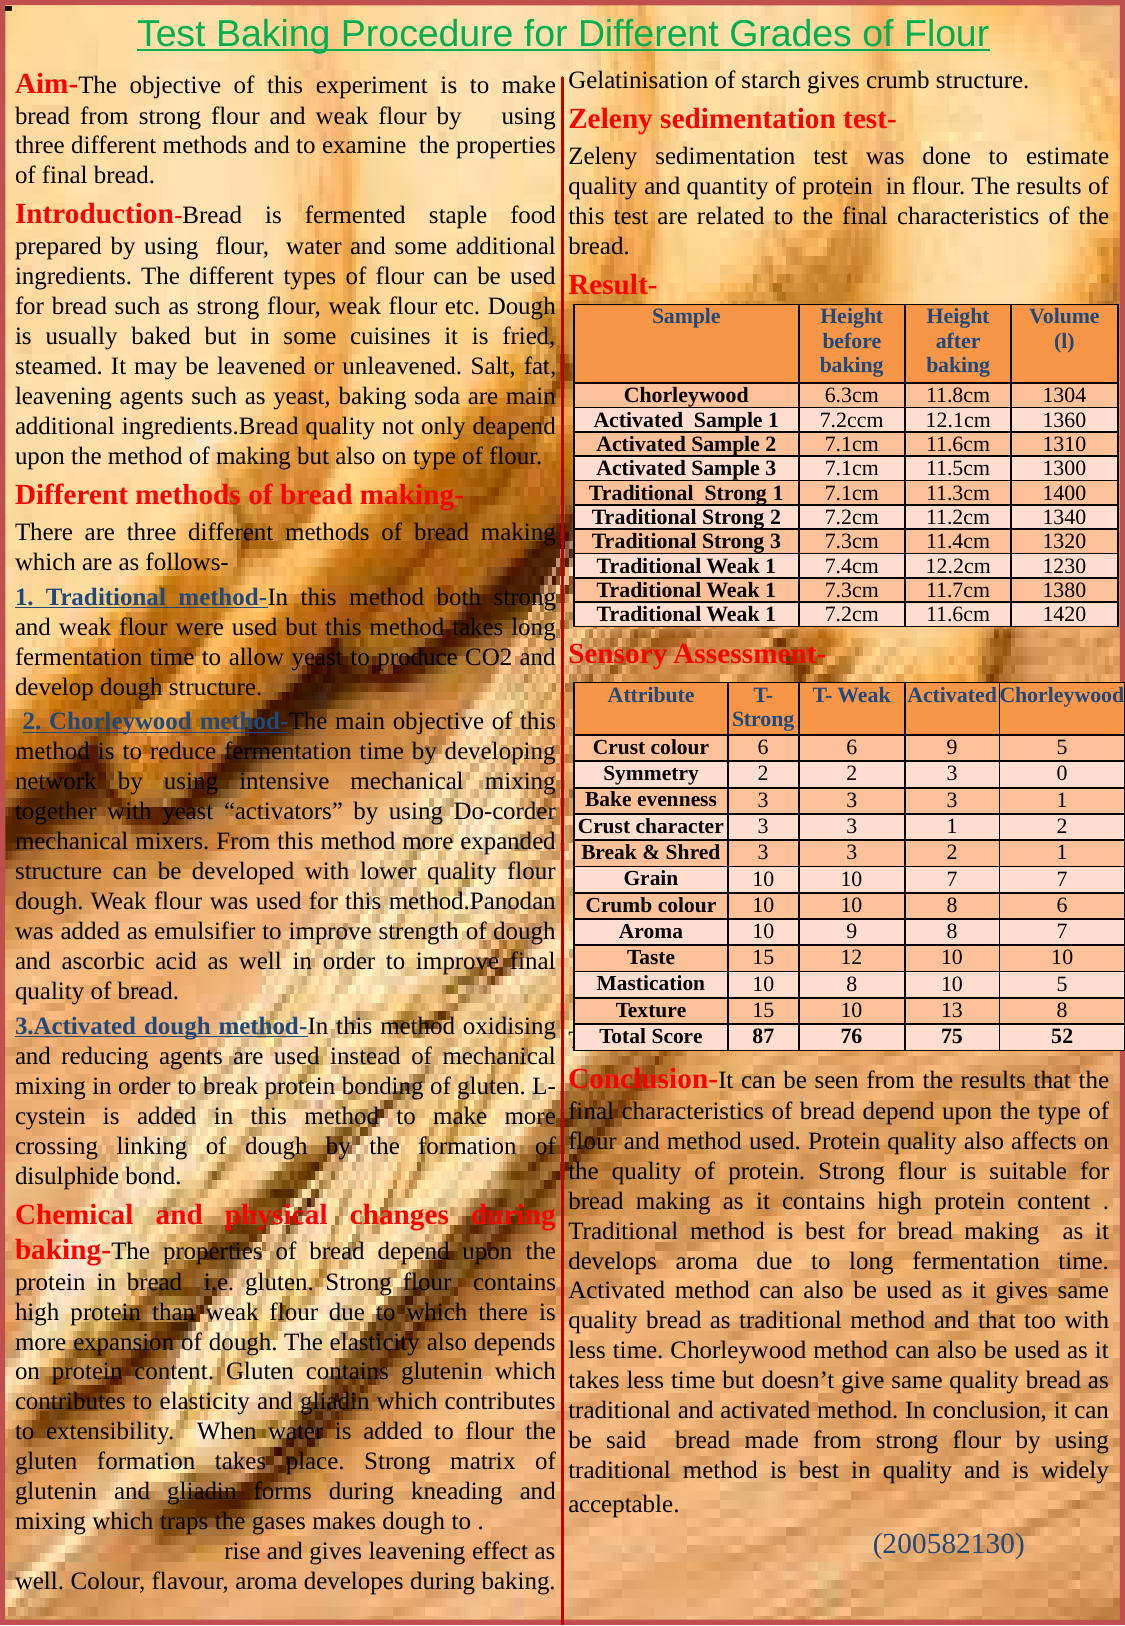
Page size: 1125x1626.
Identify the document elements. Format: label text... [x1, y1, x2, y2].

table_cell 1380 [1012, 579, 1117, 601]
table_cell 1 [1000, 841, 1124, 850]
table_cell 11.7cm [906, 579, 1010, 601]
table_cell 5 [1000, 972, 1124, 997]
table_cell 3 [800, 841, 904, 850]
table_cell 5 [1000, 736, 1124, 760]
table_cell 52 [1000, 1025, 1124, 1050]
table_cell Traditional Strong 1 [575, 481, 798, 504]
table_cell 7.2cm [800, 506, 904, 528]
table_cell 7.3cm [800, 579, 904, 601]
table_cell 11.6cm [906, 603, 1010, 626]
table_cell 7.4cm [800, 554, 904, 577]
table_cell 10 [729, 894, 798, 918]
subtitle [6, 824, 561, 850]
table_cell Grain [575, 867, 727, 892]
table_cell Chorleywood [575, 384, 798, 407]
table_cell 1420 [1012, 603, 1117, 626]
table_cell 8 [906, 894, 999, 918]
table_cell Aroma [575, 920, 727, 944]
table_cell Taste [575, 946, 727, 971]
table_cell Crumb colour [575, 894, 727, 918]
table_cell 3 [729, 841, 798, 850]
table_cell 7.3cm [800, 530, 904, 553]
table_cell Activated Sample 1 [575, 408, 798, 431]
table_cell Traditional Weak 1 [575, 579, 798, 601]
table_header Activated [906, 683, 999, 734]
table_cell 1320 [1012, 530, 1117, 553]
table_cell 1 [906, 824, 999, 839]
table_cell 87 [729, 1025, 798, 1050]
table_cell 3 [729, 789, 798, 810]
table_cell 11.3cm [906, 481, 1010, 504]
table_cell 10 [729, 972, 798, 997]
table_cell 10 [729, 920, 798, 944]
table_cell Activated Sample 2 [575, 433, 798, 455]
table_cell 9 [800, 920, 904, 944]
table_cell 1360 [1012, 408, 1117, 431]
table_header T- Weak [800, 683, 904, 734]
table_cell 2 [906, 841, 999, 850]
table_cell 7.1cm [800, 457, 904, 480]
table_cell 6 [800, 736, 904, 760]
table_cell 1230 [1012, 554, 1117, 577]
table_cell 1340 [1012, 506, 1117, 528]
table_cell 15 [729, 946, 798, 971]
table_cell Mastication [575, 972, 727, 997]
table_cell Total Score [575, 1025, 727, 1050]
table_cell 11.2cm [906, 506, 1010, 528]
table_cell 7 [1000, 867, 1124, 892]
table_cell Crust colour [575, 736, 727, 760]
table_cell 3 [729, 824, 798, 839]
table_cell 10 [800, 867, 904, 892]
table_cell 6.3cm [800, 384, 904, 407]
table_cell 2 [800, 762, 904, 787]
table_cell 11.5cm [906, 457, 1010, 480]
table_cell Texture [575, 999, 727, 1023]
table_cell 10 [800, 999, 904, 1023]
subtitle Aim-The objective of this experiment is to make bread from strong flour and weak flour by using three different methods and to examine the properties of final bread. Introduction-Bread is fermented staple food prepared by using flour, water and some additional ingredients. The different types of flour can be used for bread such as strong flour, weak flour etc. Dough is usually baked but in some cuisines it is fried, steamed. It may be leavened or unleavened. Salt, fat, leavening agents such as yeast, baking soda are main additional ingredients.Bread quality not only deapend upon the method of making but also on type of flour. Different methods of bread making- There are three different methods of bread making which are as follows- 1. Traditional method-In this method both strong and weak flour were used but this method takes long fermentation time to allow yeast to produce CO2 and develop dough structure. 2. Chorleywood method-The main objective of this method is to reduce fermentation time by developing network by using intensive mechanical mixing together with yeast “activators” by using Do-corder mechanical mixers. From this method more expanded structure can be developed with lower quality flour dough. Weak flour was used for this method.Panodan was added as emulsifier to improve strength of dough and ascorbic acid as well in order to improve final quality of bread. 3.Activated dough method-In this method oxidising and reducing agents are used instead of mechanical mixing in order to break protein bonding of gluten. L-cystein is added in this method to make more crossing linking of dough by the formation of disulphide bond. Chemical and physical changes during baking-The properties of bread depend upon the protein in bread i.e. gluten. Strong flour contains high protein than weak flour due to which there is more expansion of dough. The elasticity also depends on protein content. Gluten contains glutenin which contributes to elasticity and gliadin which contributes to extensibility. When water is added to flour the gluten formation takes place. Strong matrix of glutenin and gliadin forms during kneading and mixing which traps the gases makes dough to . rise and gives leavening effect as well. Colour, flavour, aroma developes during baking. Gelatinisation of starch gives crumb structure. Zeleny sedimentation test- Zeleny sedimentation test was done to estimate quality and quantity of protein in flour. The results of this test are related to the final characteristics of the bread. Result- Sensory Assessment- T=Traditional method Conclusion-It can be seen from the results that the final characteristics of bread depend upon the type of flour and method used. Protein quality also affects on the quality of protein. Strong flour is suitable for bread making as it contains high protein content . Traditional method is best for bread making as it develops aroma due to long fermentation time. Activated method can also be used as it gives same quality bread as traditional method and that too with less time. Chorleywood method can also be used as it takes less time but doesn’t give same quality bread as traditional and activated method. In conclusion, it can be said bread made from strong flour by using traditional method is best in quality and is widely acceptable. (200582130) [564, 863, 1119, 1619]
table_cell 2 [1000, 824, 1124, 839]
table_cell 7.1cm [800, 481, 904, 504]
table_cell 10 [800, 894, 904, 918]
table_cell 12 [800, 946, 904, 971]
table_cell Traditional Strong 2 [575, 506, 798, 528]
table_cell 1304 [1012, 384, 1117, 407]
table_cell Break & Shred [575, 841, 727, 850]
table_cell Crust character [575, 824, 727, 839]
table_cell 12.1cm [906, 408, 1010, 431]
table_cell 76 [800, 1025, 904, 1050]
table_header Volume (l) [1012, 305, 1117, 382]
table_cell 8 [800, 972, 904, 997]
table_cell 15 [729, 999, 798, 1023]
table_header Height after baking [906, 305, 1010, 382]
table_header Chorleywood [1000, 683, 1124, 734]
table_cell 3 [906, 762, 999, 787]
table_cell 75 [906, 1025, 999, 1050]
table_cell 7 [1000, 920, 1124, 944]
subtitle Aim-The objective of this experiment is to make bread from strong flour and weak flour by using three different methods and to examine the properties of final bread. Introduction-Bread is fermented staple food prepared by using flour, water and some additional ingredients. The different types of flour can be used for bread such as strong flour, weak flour etc. Dough is usually baked but in some cuisines it is fried, steamed. It may be leavened or unleavened. Salt, fat, leavening agents such as yeast, baking soda are main additional ingredients.Bread quality not only deapend upon the method of making but also on type of flour. Different methods of bread making- There are three different methods of bread making which are as follows- 1. Traditional method-In this method both strong and weak flour were used but this method takes long fermentation time to allow yeast to produce CO2 and develop dough structure. 2. Chorleywood method-The main objective of this method is to reduce fermentation time by developing network by using intensive mechanical mixing together with yeast “activators” by using Do-corder mechanical mixers. From this method more expanded structure can be developed with lower quality flour dough. Weak flour was used for this method.Panodan was added as emulsifier to improve strength of dough and ascorbic acid as well in order to improve final quality of bread. 3.Activated dough method-In this method oxidising and reducing agents are used instead of mechanical mixing in order to break protein bonding of gluten. L-cystein is added in this method to make more crossing linking of dough by the formation of disulphide bond. Chemical and physical changes during baking-The properties of bread depend upon the protein in bread i.e. gluten. Strong flour contains high protein than weak flour due to which there is more expansion of dough. The elasticity also depends on protein content. Gluten contains glutenin which contributes to elasticity and gliadin which contributes to extensibility. When water is added to flour the gluten formation takes place. Strong matrix of glutenin and gliadin forms during kneading and mixing which traps the gases makes dough to . rise and gives leavening effect as well. Colour, flavour, aroma developes during baking. Gelatinisation of starch gives crumb structure. Zeleny sedimentation test- Zeleny sedimentation test was done to estimate quality and quantity of protein in flour. The results of this test are related to the final characteristics of the bread. Result- Sensory Assessment- T=Traditional method Conclusion-It can be seen from the results that the final characteristics of bread depend upon the type of flour and method used. Protein quality also affects on the quality of protein. Strong flour is suitable for bread making as it contains high protein content . Traditional method is best for bread making as it develops aroma due to long fermentation time. Activated method can also be used as it gives same quality bread as traditional method and that too with less time. Chorleywood method can also be used as it takes less time but doesn’t give same quality bread as traditional and activated method. In conclusion, it can be said bread made from strong flour by using traditional method is best in quality and is widely acceptable. (200582130) [6, 863, 561, 1619]
table_cell Traditional Weak 1 [575, 554, 798, 577]
table_cell 1400 [1012, 481, 1117, 504]
table_cell 7.2ccm [800, 408, 904, 431]
table_cell 7.1cm [800, 433, 904, 455]
table_cell 10 [1000, 946, 1124, 971]
table_cell 11.8cm [906, 384, 1010, 407]
picture [6, 6, 1119, 56]
table_cell 10 [729, 867, 798, 892]
text_box Test Baking Procedure for Different Grades of Flour [137, 10, 1000, 55]
table_cell 10 [906, 946, 999, 971]
table_cell 1 [1000, 789, 1124, 811]
table_cell 9 [570, 307, 1119, 634]
table_cell 12.2cm [906, 554, 1010, 577]
table_cell 6 [729, 736, 798, 760]
table_cell 7 [906, 867, 999, 892]
table_cell 1300 [1012, 457, 1117, 480]
table_cell Bake evenness [575, 789, 727, 810]
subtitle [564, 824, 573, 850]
table_header Sample [575, 305, 798, 382]
table_cell 9 [906, 736, 999, 760]
table_cell 3 [800, 789, 904, 811]
table_cell 11.6cm [906, 433, 1010, 455]
table_cell 0 [1000, 762, 1124, 787]
table_cell 8 [1000, 999, 1124, 1023]
table_cell 10 [906, 972, 999, 997]
table_cell 7.2cm [800, 603, 904, 626]
table_header Attribute [575, 683, 727, 734]
table_cell 1310 [1012, 433, 1117, 455]
table_header Height before baking [800, 305, 904, 382]
table_header T-Strong [729, 683, 798, 734]
table_cell Symmetry [575, 762, 727, 787]
table_cell 3 [800, 824, 904, 839]
table_cell Traditional Weak 1 [575, 603, 798, 626]
table_cell Activated Sample 3 [575, 457, 798, 480]
table_cell 13 [906, 999, 999, 1023]
subtitle Aim-The objective of this experiment is to make bread from strong flour and weak flour by using three different methods and to examine the properties of final bread. Introduction-Bread is fermented staple food prepared by using flour, water and some additional ingredients. The different types of flour can be used for bread such as strong flour, weak flour etc. Dough is usually baked but in some cuisines it is fried, steamed. It may be leavened or unleavened. Salt, fat, leavening agents such as yeast, baking soda are main additional ingredients.Bread quality not only deapend upon the method of making but also on type of flour. Different methods of bread making- There are three different methods of bread making which are as follows- 1. Traditional method-In this method both strong and weak flour were used but this method takes long fermentation time to allow yeast to produce CO2 and develop dough structure. 2. Chorleywood method-The main objective of this method is to reduce fermentation time by developing network by using intensive mechanical mixing together with yeast “activators” by using Do-corder mechanical mixers. From this method more expanded structure can be developed with lower quality flour dough. Weak flour was used for this method.Panodan was added as emulsifier to improve strength of dough and ascorbic acid as well in order to improve final quality of bread. 3.Activated dough method-In this method oxidising and reducing agents are used instead of mechanical mixing in order to break protein bonding of gluten. L-cystein is added in this method to make more crossing linking of dough by the formation of disulphide bond. Chemical and physical changes during baking-The properties of bread depend upon the protein in bread i.e. gluten. Strong flour contains high protein than weak flour due to which there is more expansion of dough. The elasticity also depends on protein content. Gluten contains glutenin which contributes to elasticity and gliadin which contributes to extensibility. When water is added to flour the gluten formation takes place. Strong matrix of glutenin and gliadin forms during kneading and mixing which traps the gases makes dough to . rise and gives leavening effect as well. Colour, flavour, aroma developes during baking. Gelatinisation of starch gives crumb structure. Zeleny sedimentation test- Zeleny sedimentation test was done to estimate quality and quantity of protein in flour. The results of this test are related to the final characteristics of the bread. Result- Sensory Assessment- T=Traditional method Conclusion-It can be seen from the results that the final characteristics of bread depend upon the type of flour and method used. Protein quality also affects on the quality of protein. Strong flour is suitable for bread making as it contains high protein content . Traditional method is best for bread making as it develops aroma due to long fermentation time. Activated method can also be used as it gives same quality bread as traditional method and that too with less time. Chorleywood method can also be used as it takes less time but doesn’t give same quality bread as traditional and activated method. In conclusion, it can be said bread made from strong flour by using traditional method is best in quality and is widely acceptable. (200582130) [6, 56, 1119, 811]
table_cell 8 [906, 920, 999, 944]
table_cell 11.4cm [906, 530, 1010, 553]
table_cell 6 [1000, 894, 1124, 918]
table_cell 2 [729, 762, 798, 787]
table_cell Traditional Strong 3 [575, 530, 798, 553]
table_cell 3 [906, 789, 999, 811]
